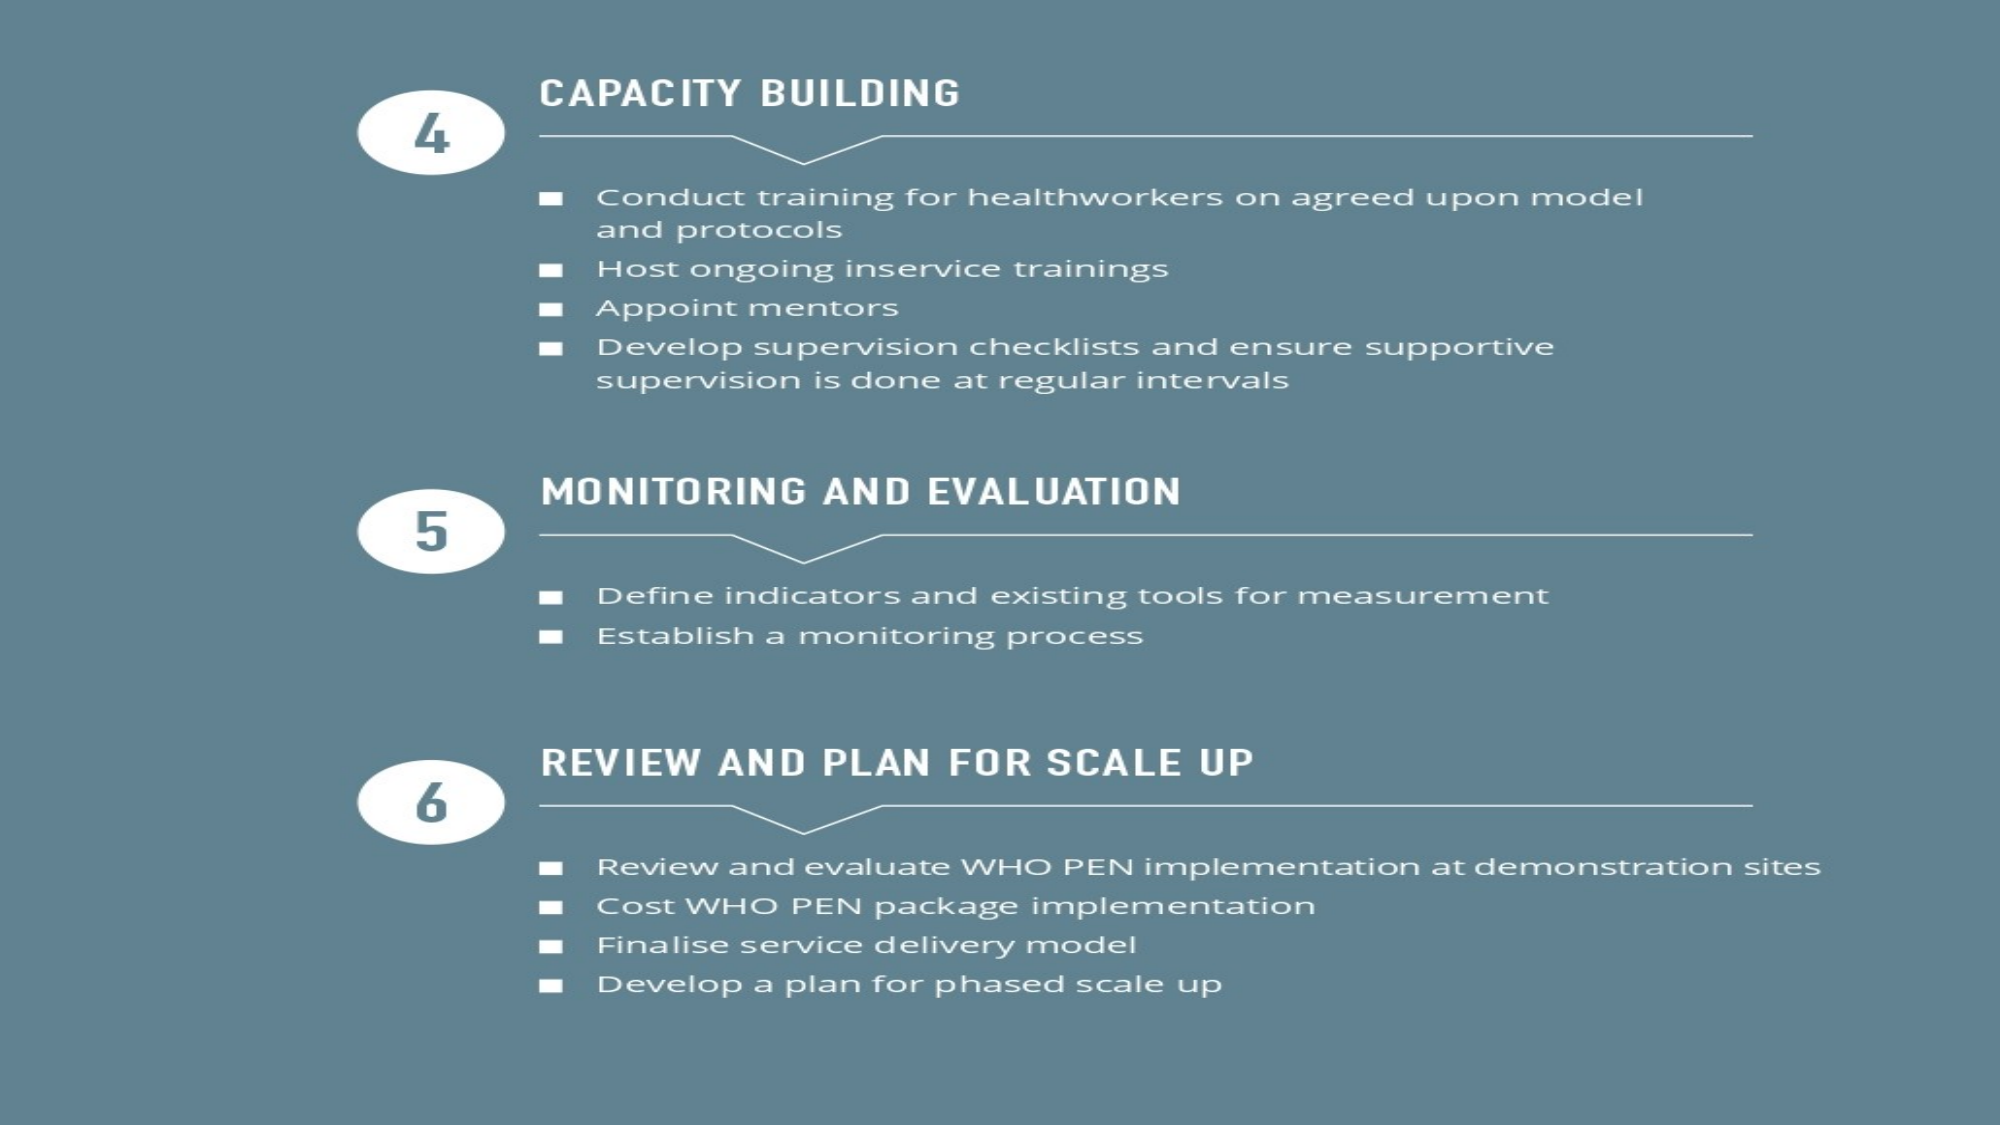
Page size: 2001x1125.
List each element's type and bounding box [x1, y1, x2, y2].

list [0, 0, 2000, 1125]
